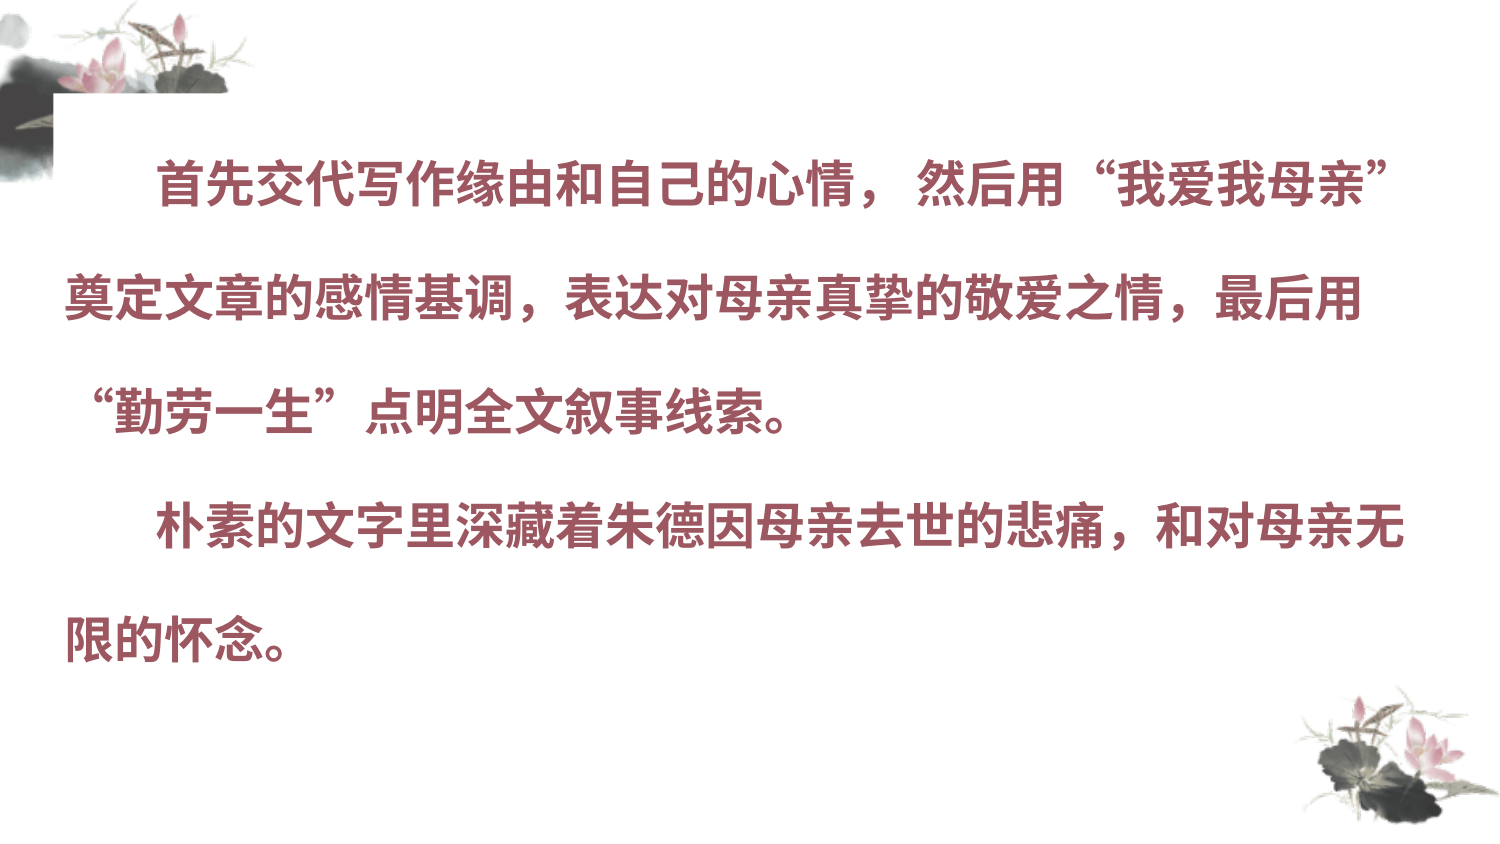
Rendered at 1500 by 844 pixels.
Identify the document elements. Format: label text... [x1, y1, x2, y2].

picture [1293, 678, 1500, 844]
picture [0, 0, 291, 184]
text_box 首先交代写作缘由和自己的心情， 然后用“我爱我母亲”奠定文章的感情基调，表达对母亲真挚的敬爱之情，最后用“勤劳一生”点明全文叙事线索。 朴素的文字里深藏着朱德因母亲去世的悲痛，和对母亲无限的怀念。 [53, 93, 1447, 675]
